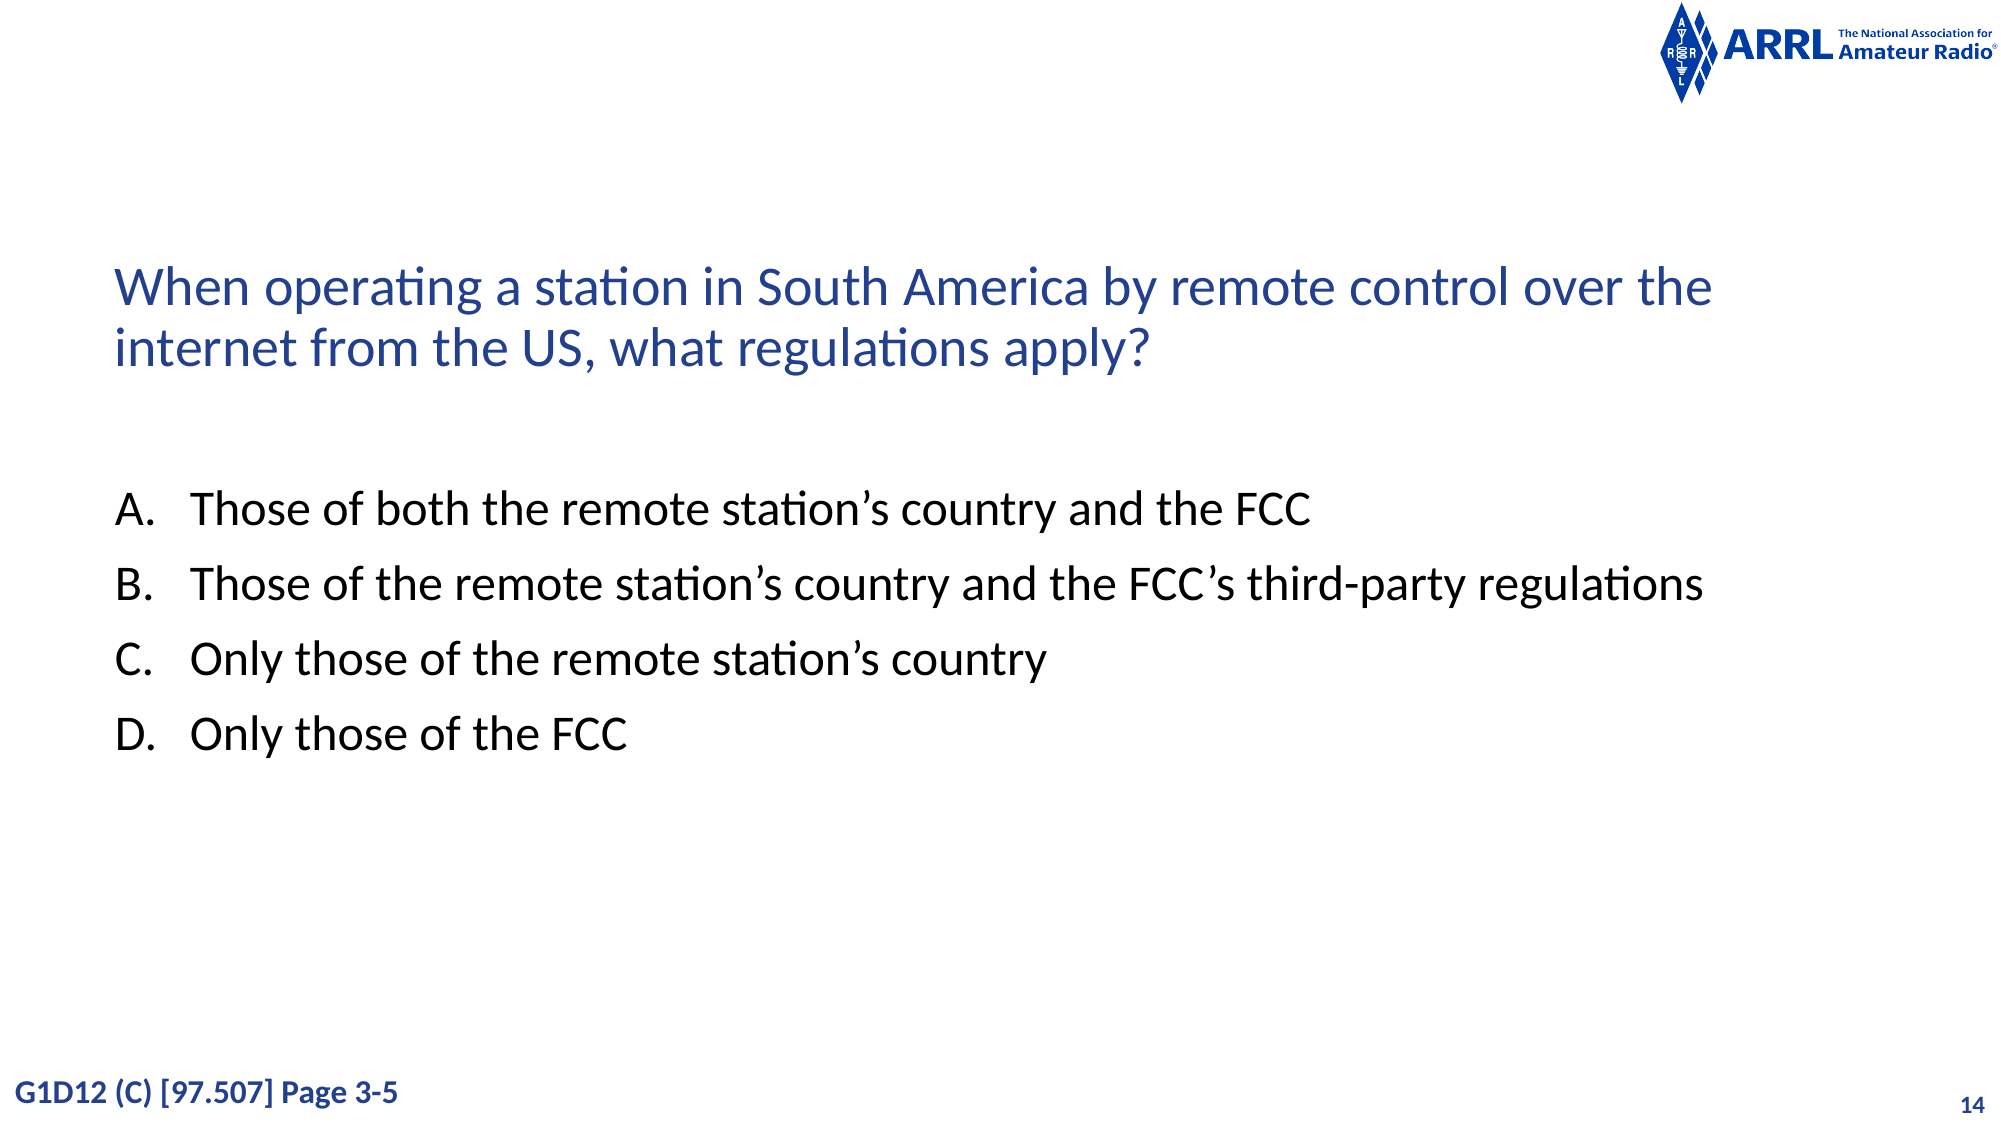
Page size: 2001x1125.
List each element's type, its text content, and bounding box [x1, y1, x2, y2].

title When operating a station in South America by remote control over the internet from the US, what regulations apply? [99, 249, 1900, 388]
list Those of both the remote station’s country and the FCC Those of the remote station’s country and the FCC’s third-party regulations Only those of the remote station’s country Only those of the FCC [99, 474, 1900, 1005]
text_box G1D12 (C) [97.507] Page 3-5 [0, 1062, 1313, 1118]
picture [1658, 0, 1999, 106]
text_box 14 [1899, 1081, 2000, 1125]
